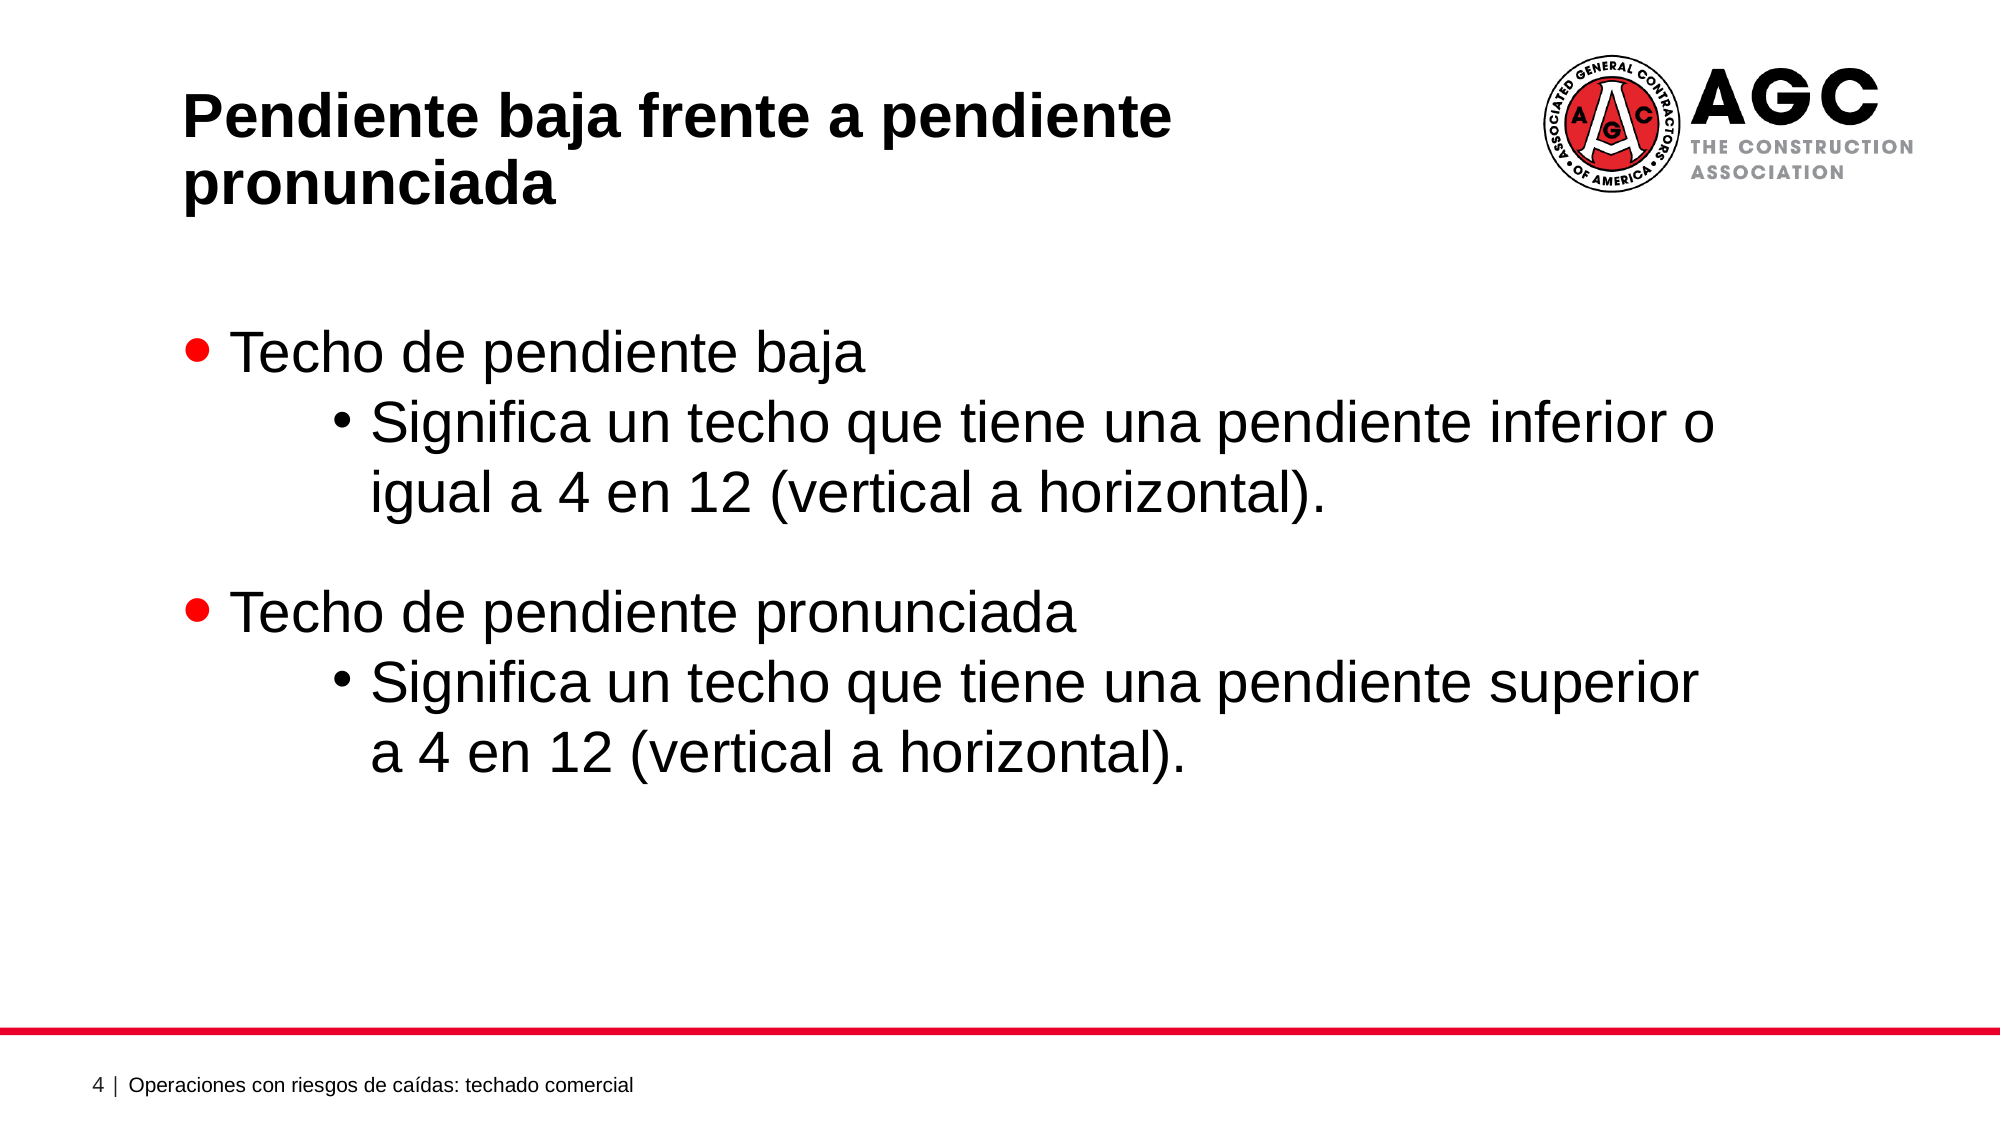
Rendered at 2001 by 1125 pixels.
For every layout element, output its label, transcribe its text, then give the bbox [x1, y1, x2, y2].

picture [1538, 48, 1917, 199]
text_box Operaciones con riesgos de caídas: techado comercial [113, 1064, 1219, 1125]
title Pendiente baja frente a pendiente pronunciada [168, 75, 1539, 226]
list Techo de pendiente baja Significa un techo que tiene una pendiente inferior o igual a 4 en 12 (vertical a horizontal). Techo de pendiente pronunciada Significa un techo que tiene una pendiente superior a 4 en 12 (vertical a horizontal). [168, 307, 1753, 851]
